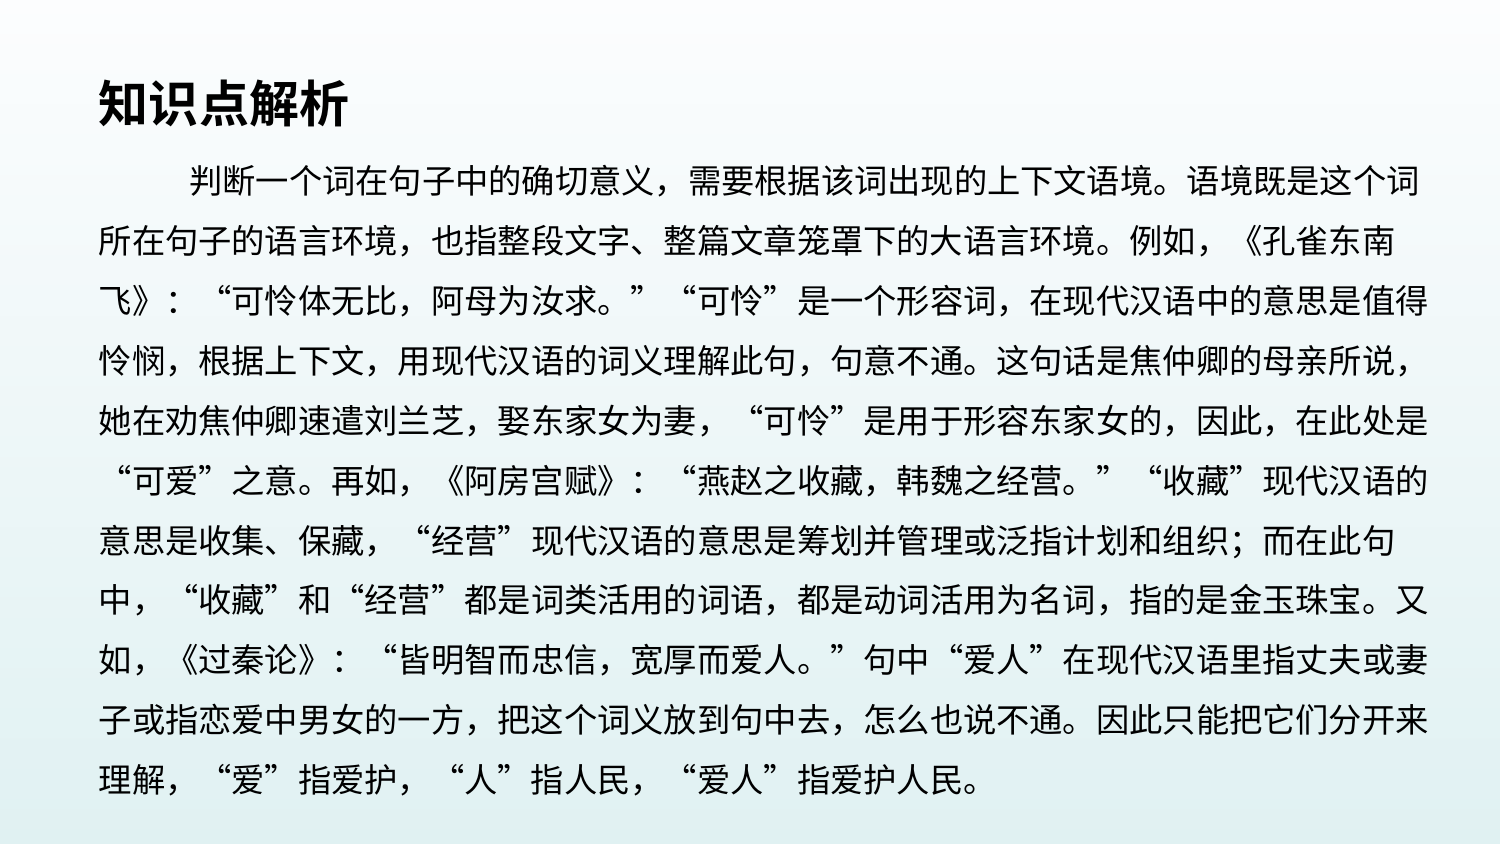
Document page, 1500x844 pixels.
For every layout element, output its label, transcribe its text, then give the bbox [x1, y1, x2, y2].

text_box 知识点解析 [84, 71, 368, 133]
text_box 判断一个词在句子中的确切意义，需要根据该词出现的上下文语境。语境既是这个词所在句子的语言环境，也指整段文字、整篇文章笼罩下的大语言环境。例如，《孔雀东南飞》：“可怜体无比，阿母为汝求。”“可怜”是一个形容词，在现代汉语中的意思是值得怜悯，根据上下文，用现代汉语的词义理解此句，句意不通。这句话是焦仲卿的母亲所说，她在劝焦仲卿速遣刘兰芝，娶东家女为妻，“可怜”是用于形容东家女的，因此，在此处是“可爱”之意。再如，《阿房宫赋》：“燕赵之收藏，韩魏之经营。”“收藏”现代汉语的意思是收集、保藏，“经营”现代汉语的意思是筹划并管理或泛指计划和组织；而在此句中，“收藏”和“经营”都是词类活用的词语，都是动词活用为名词，指的是金玉珠宝。又如，《过秦论》：“皆明智而忠信，宽厚而爱人。”句中“爱人”在现代汉语里指丈夫或妻子或指恋爱中男女的一方，把这个词义放到句中去，怎么也说不通。因此只能把它们分开来理解，“爱”指爱护，“人”指人民，“爱人”指爱护人民。 [84, 133, 1444, 807]
